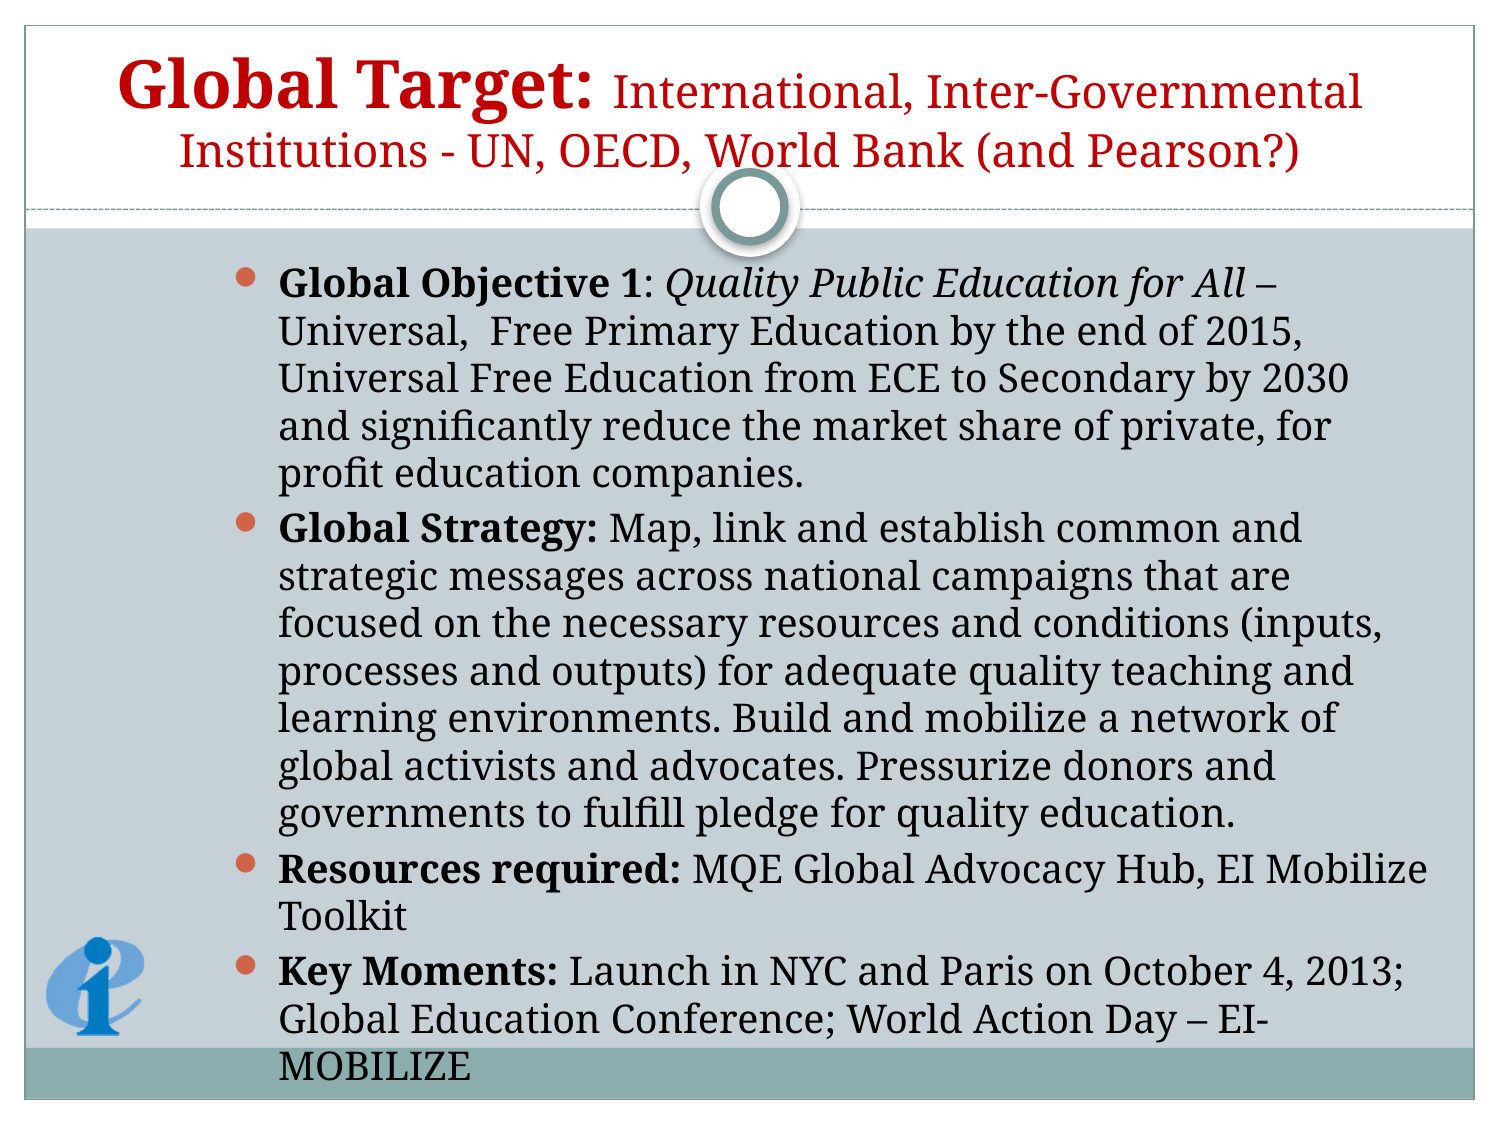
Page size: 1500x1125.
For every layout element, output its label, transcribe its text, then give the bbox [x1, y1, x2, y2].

picture [41, 928, 158, 1043]
list Global Objective 1: Quality Public Education for All – Universal, Free Primary Education by the end of 2015, Universal Free Education from ECE to Secondary by 2030 and significantly reduce the market share of private, for profit education companies. Global Strategy: Map, link and establish common and strategic messages across national campaigns that are focused on the necessary resources and conditions (inputs, processes and outputs) for adequate quality teaching and learning environments. Build and mobilize a network of global activists and advocates. Pressurize donors and governments to fulfill pledge for quality education. Resources required: MQE Global Advocacy Hub, EI Mobilize Toolkit Key Moments: Launch in NYC and Paris on October 4, 2013; Global Education Conference; World Action Day – EI-MOBILIZE [218, 250, 1445, 1024]
title Global Target: International, Inter-Governmental Institutions - UN, OECD, World Bank (and Pearson?) [64, 0, 1415, 185]
